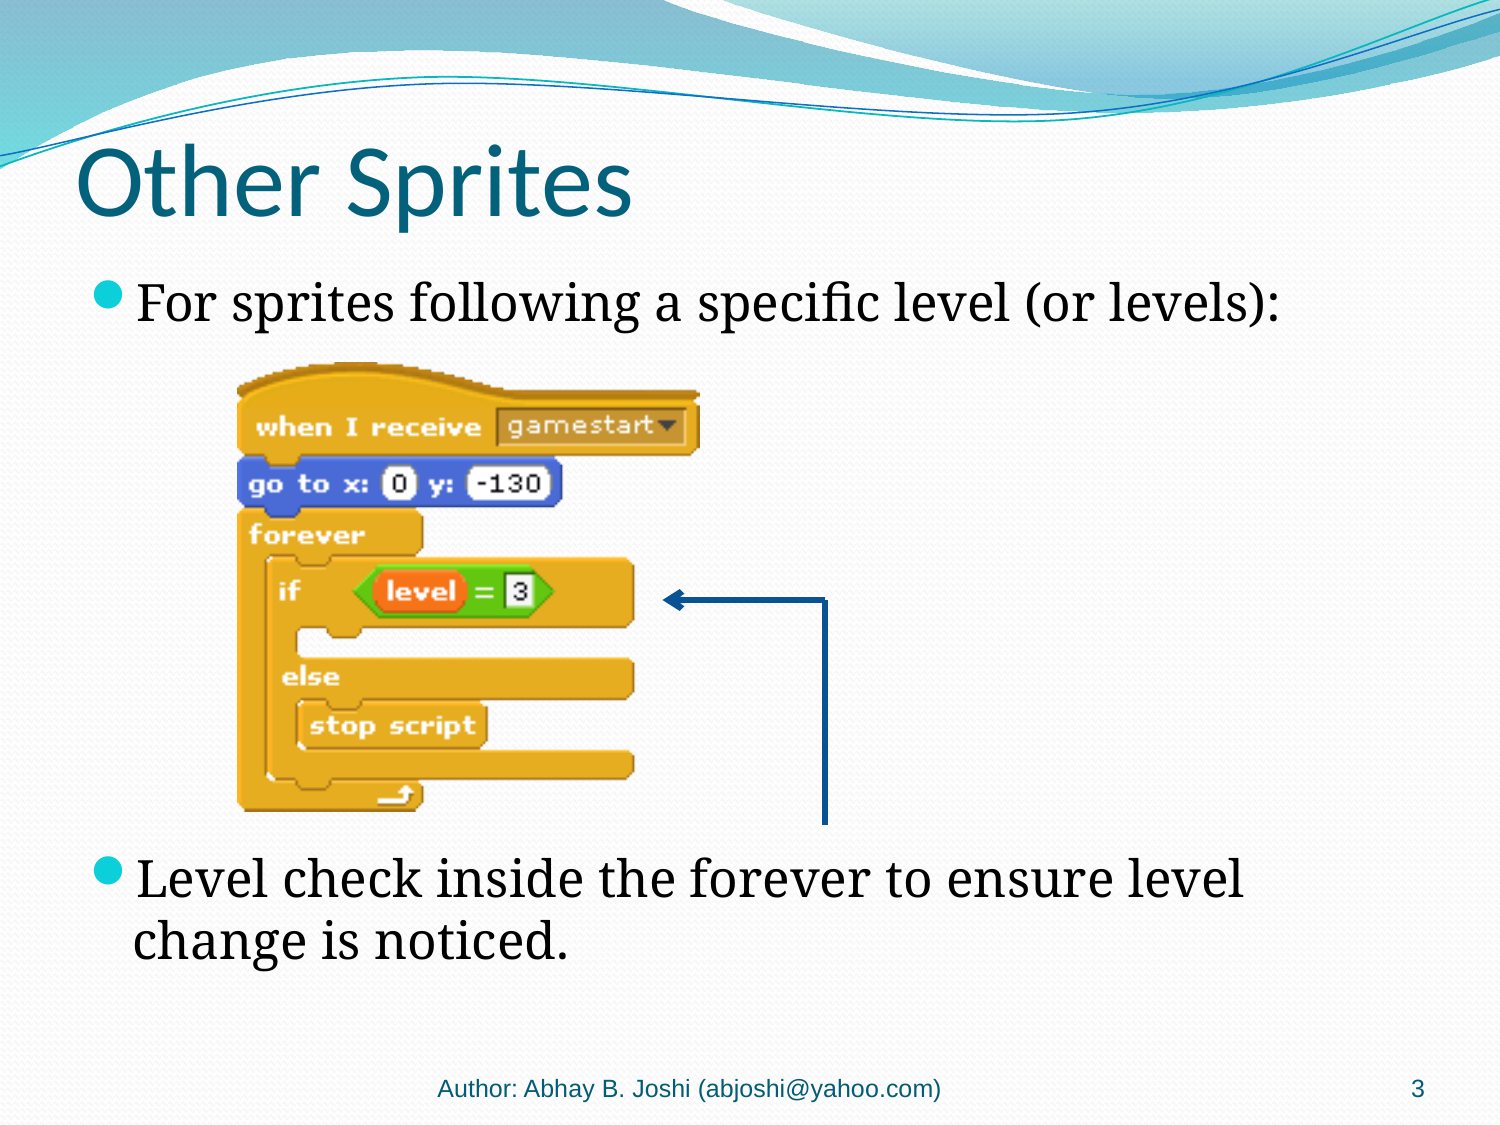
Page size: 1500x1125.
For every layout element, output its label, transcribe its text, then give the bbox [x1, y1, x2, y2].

picture [237, 362, 700, 812]
list For sprites following a specific level (or levels): Level check inside the forever to ensure level change is noticed. [75, 262, 1425, 983]
title Other Sprites [75, 50, 1425, 238]
footer Author: Abhay B. Joshi (abjoshi@yahoo.com) [437, 1042, 988, 1103]
slide_number 3 [1299, 1042, 1425, 1103]
